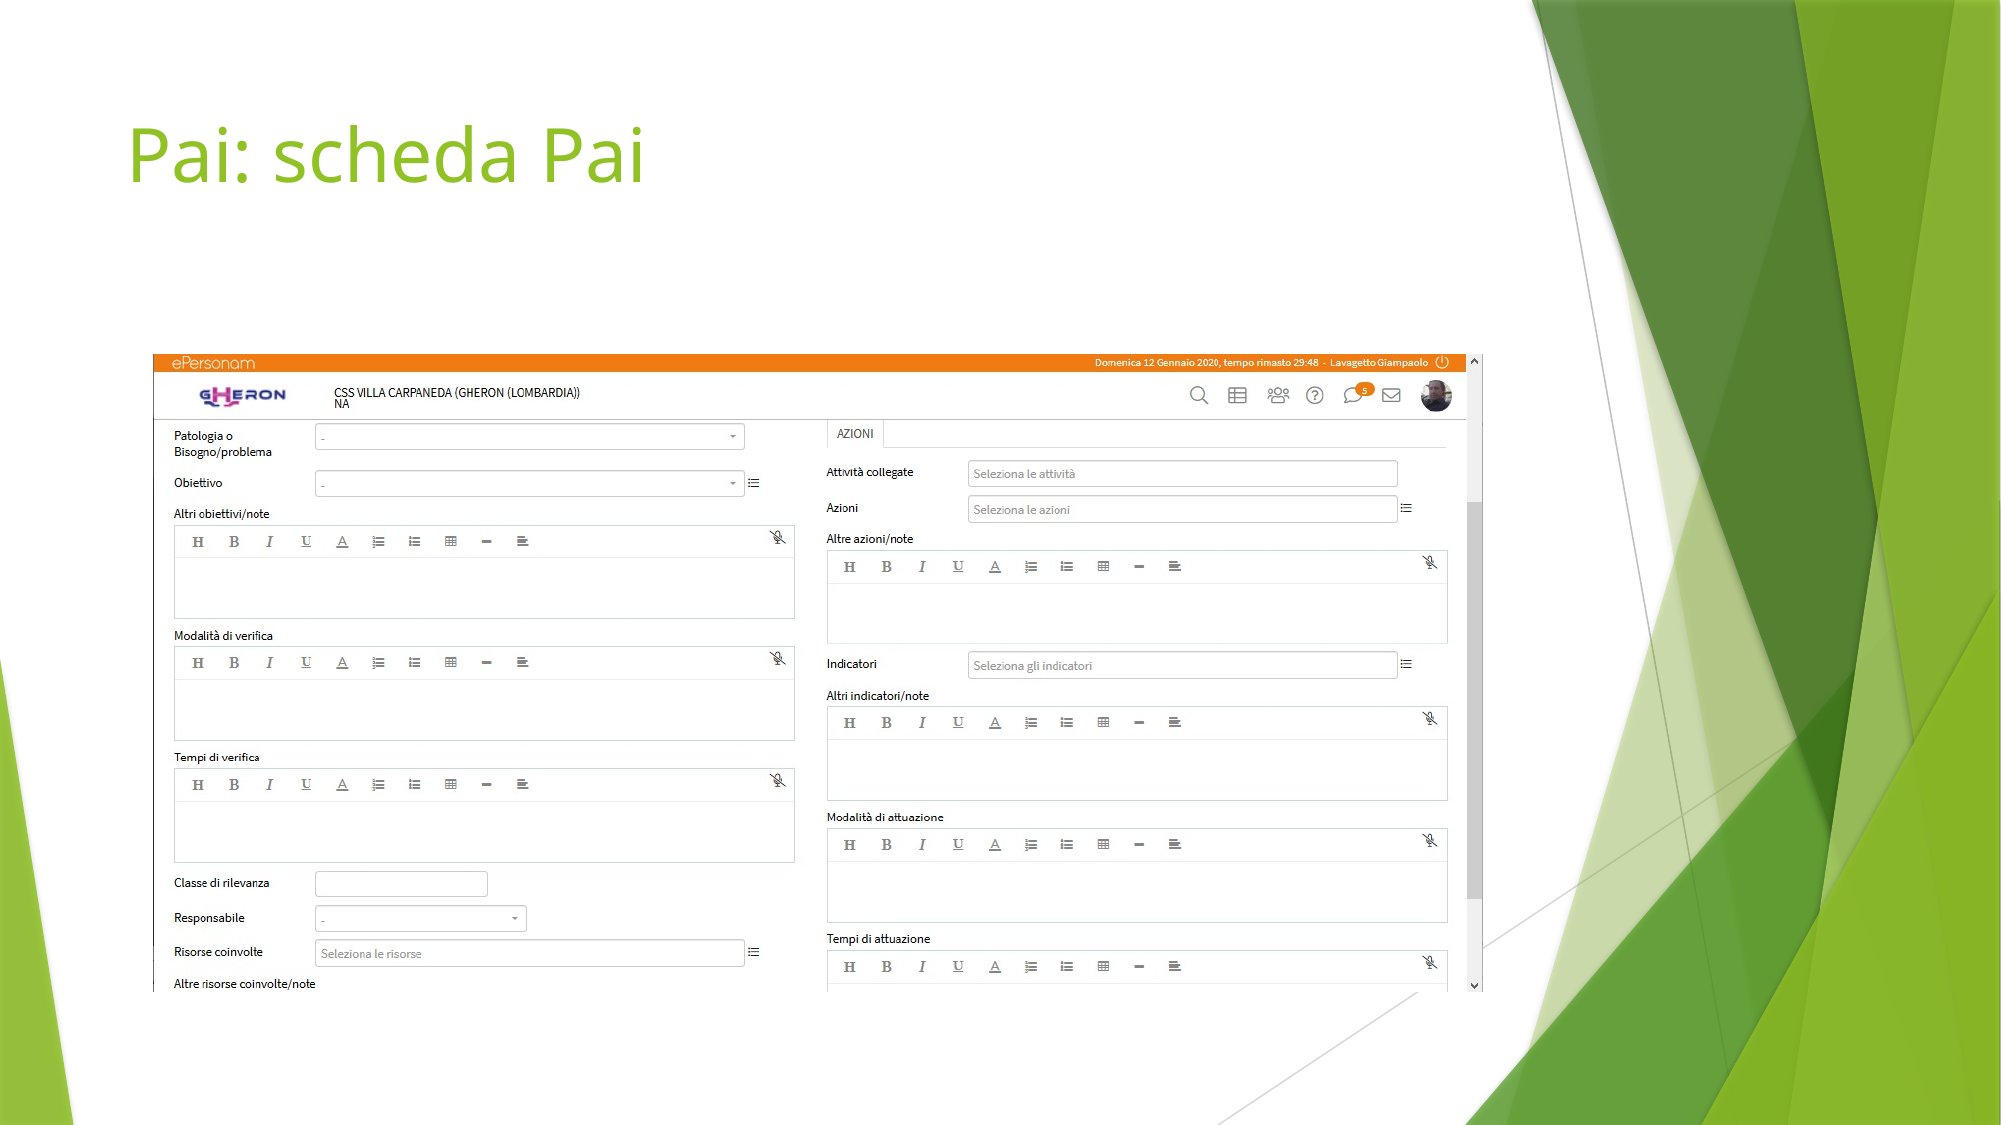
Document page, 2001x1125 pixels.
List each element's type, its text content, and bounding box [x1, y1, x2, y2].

title Pai: scheda Pai [111, 99, 1522, 317]
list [149, 353, 1483, 992]
